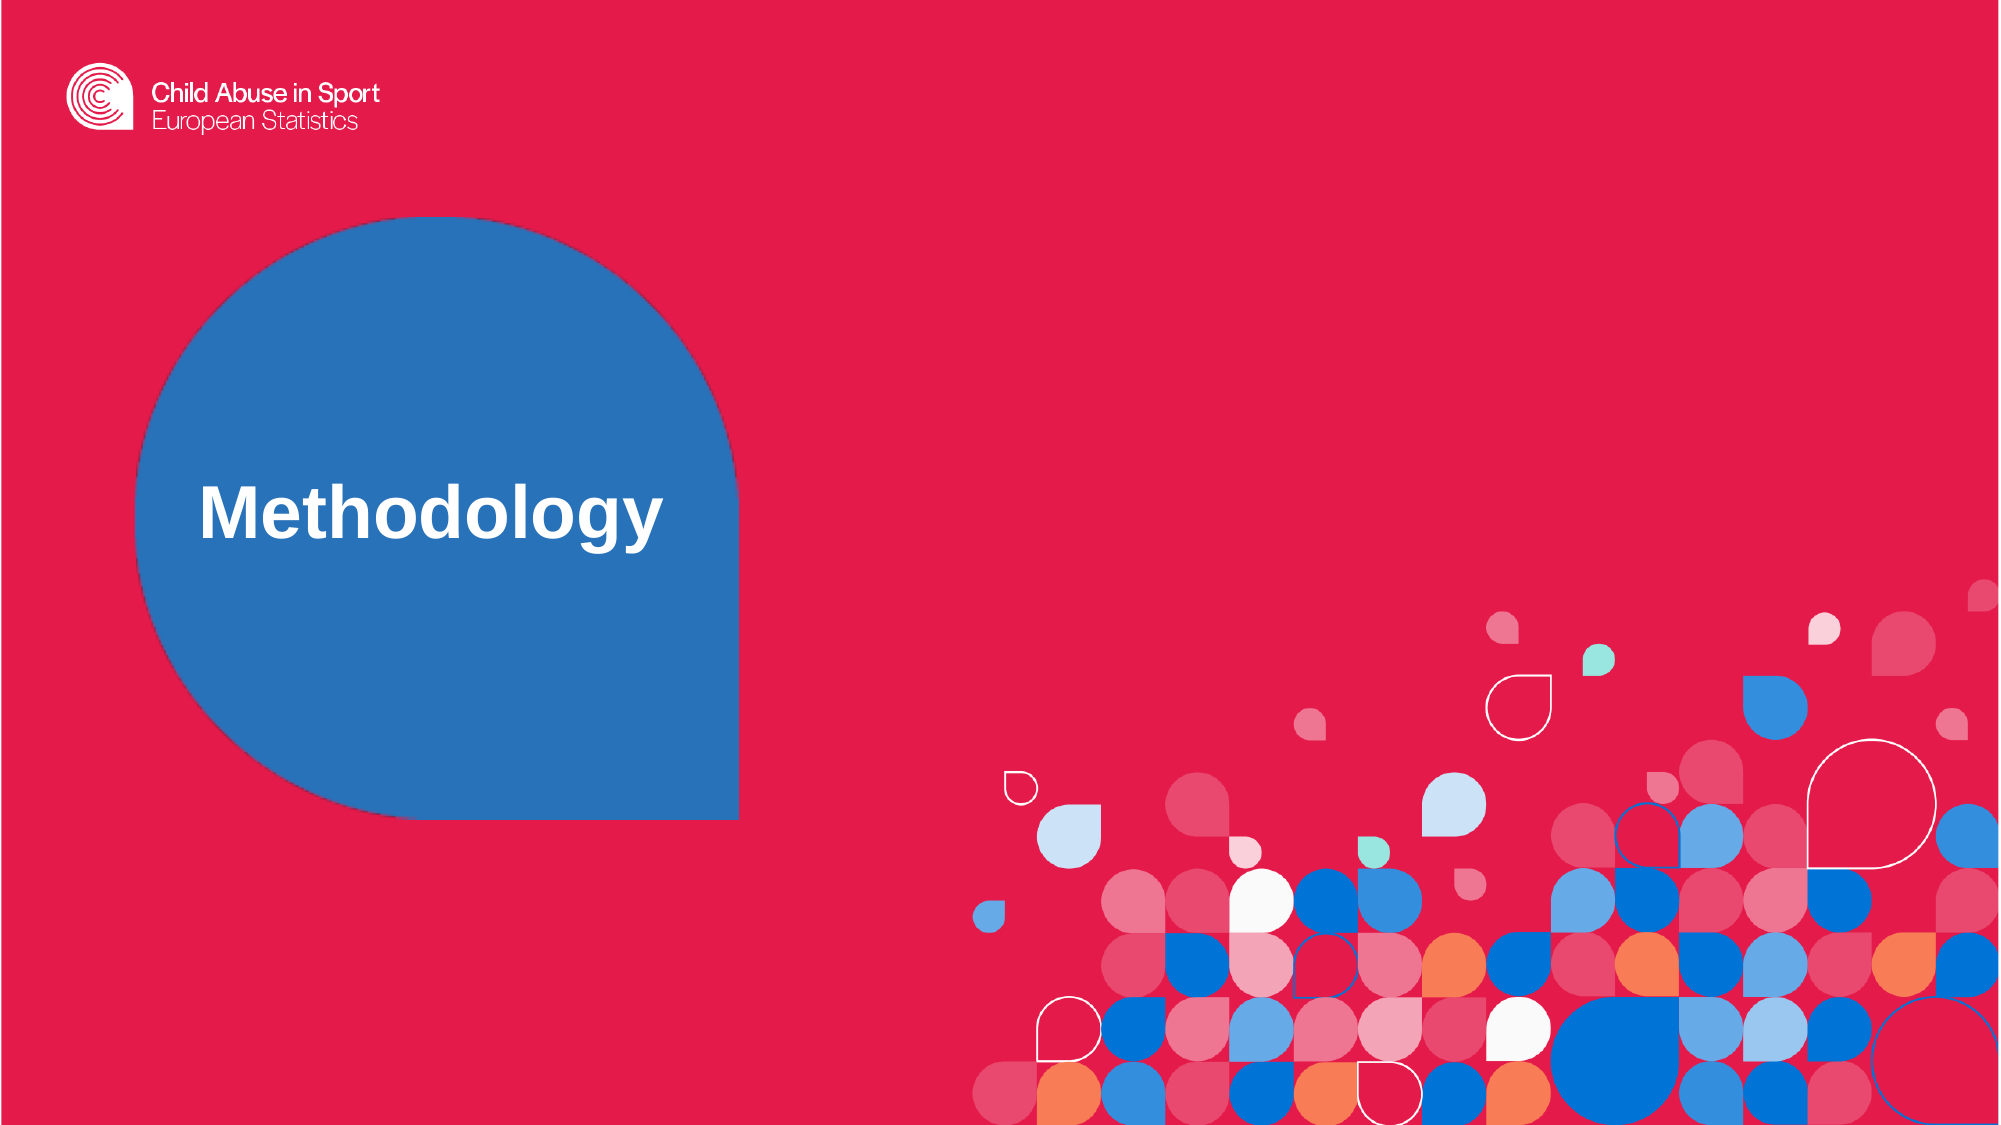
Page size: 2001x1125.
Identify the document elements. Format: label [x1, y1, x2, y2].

picture [135, 217, 739, 820]
picture [27, 43, 419, 169]
